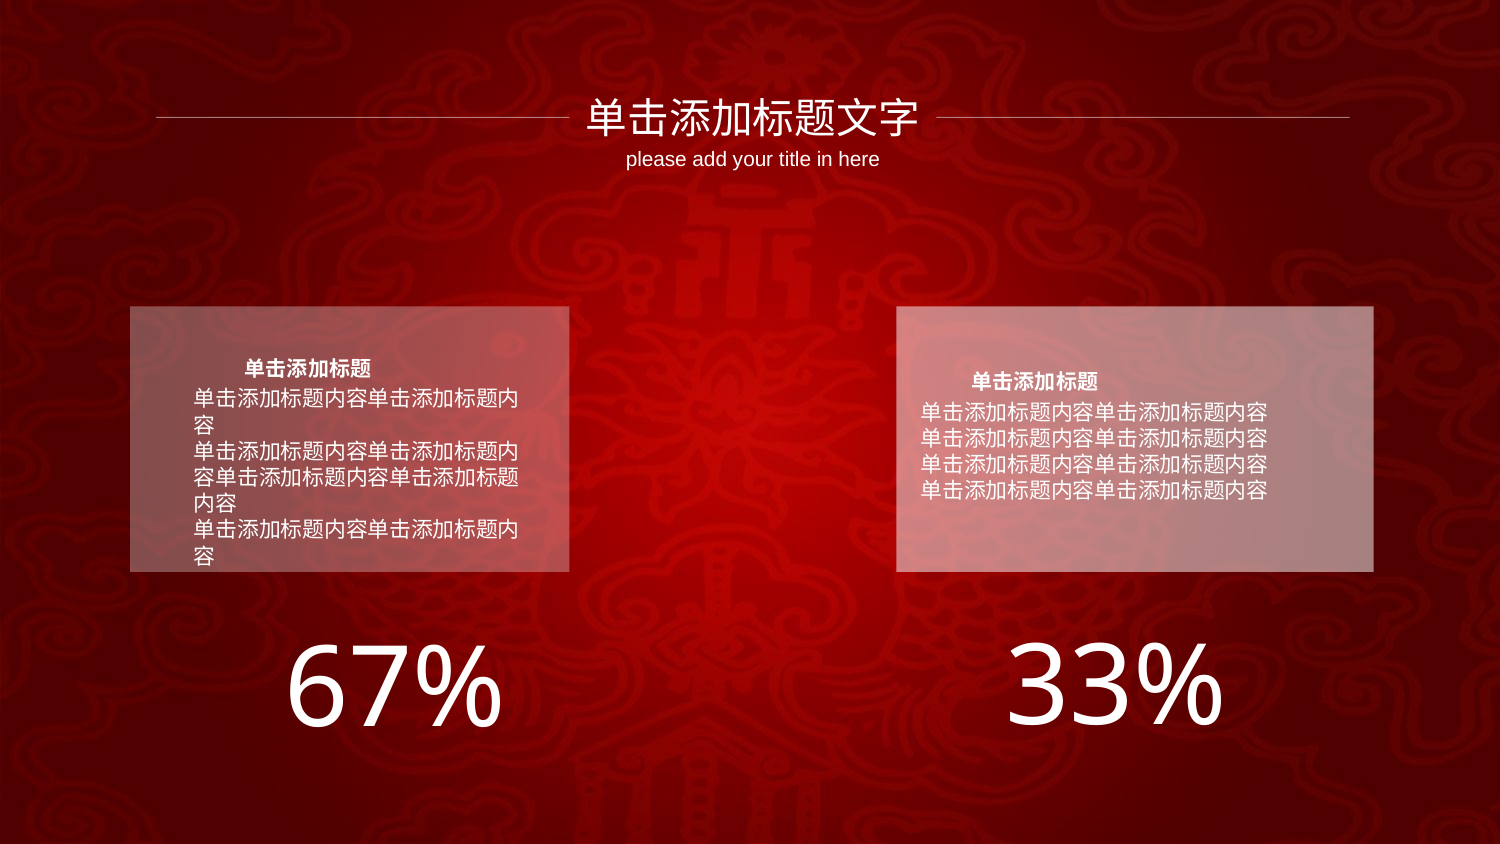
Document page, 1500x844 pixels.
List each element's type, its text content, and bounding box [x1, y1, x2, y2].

picture [0, 0, 1500, 844]
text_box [130, 306, 570, 606]
text_box 33% [990, 604, 1242, 755]
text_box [896, 306, 1374, 572]
text_box please add your title in here [610, 138, 895, 179]
text_box 67% [269, 606, 521, 757]
text_box 单击添加标题文字 [570, 84, 935, 150]
